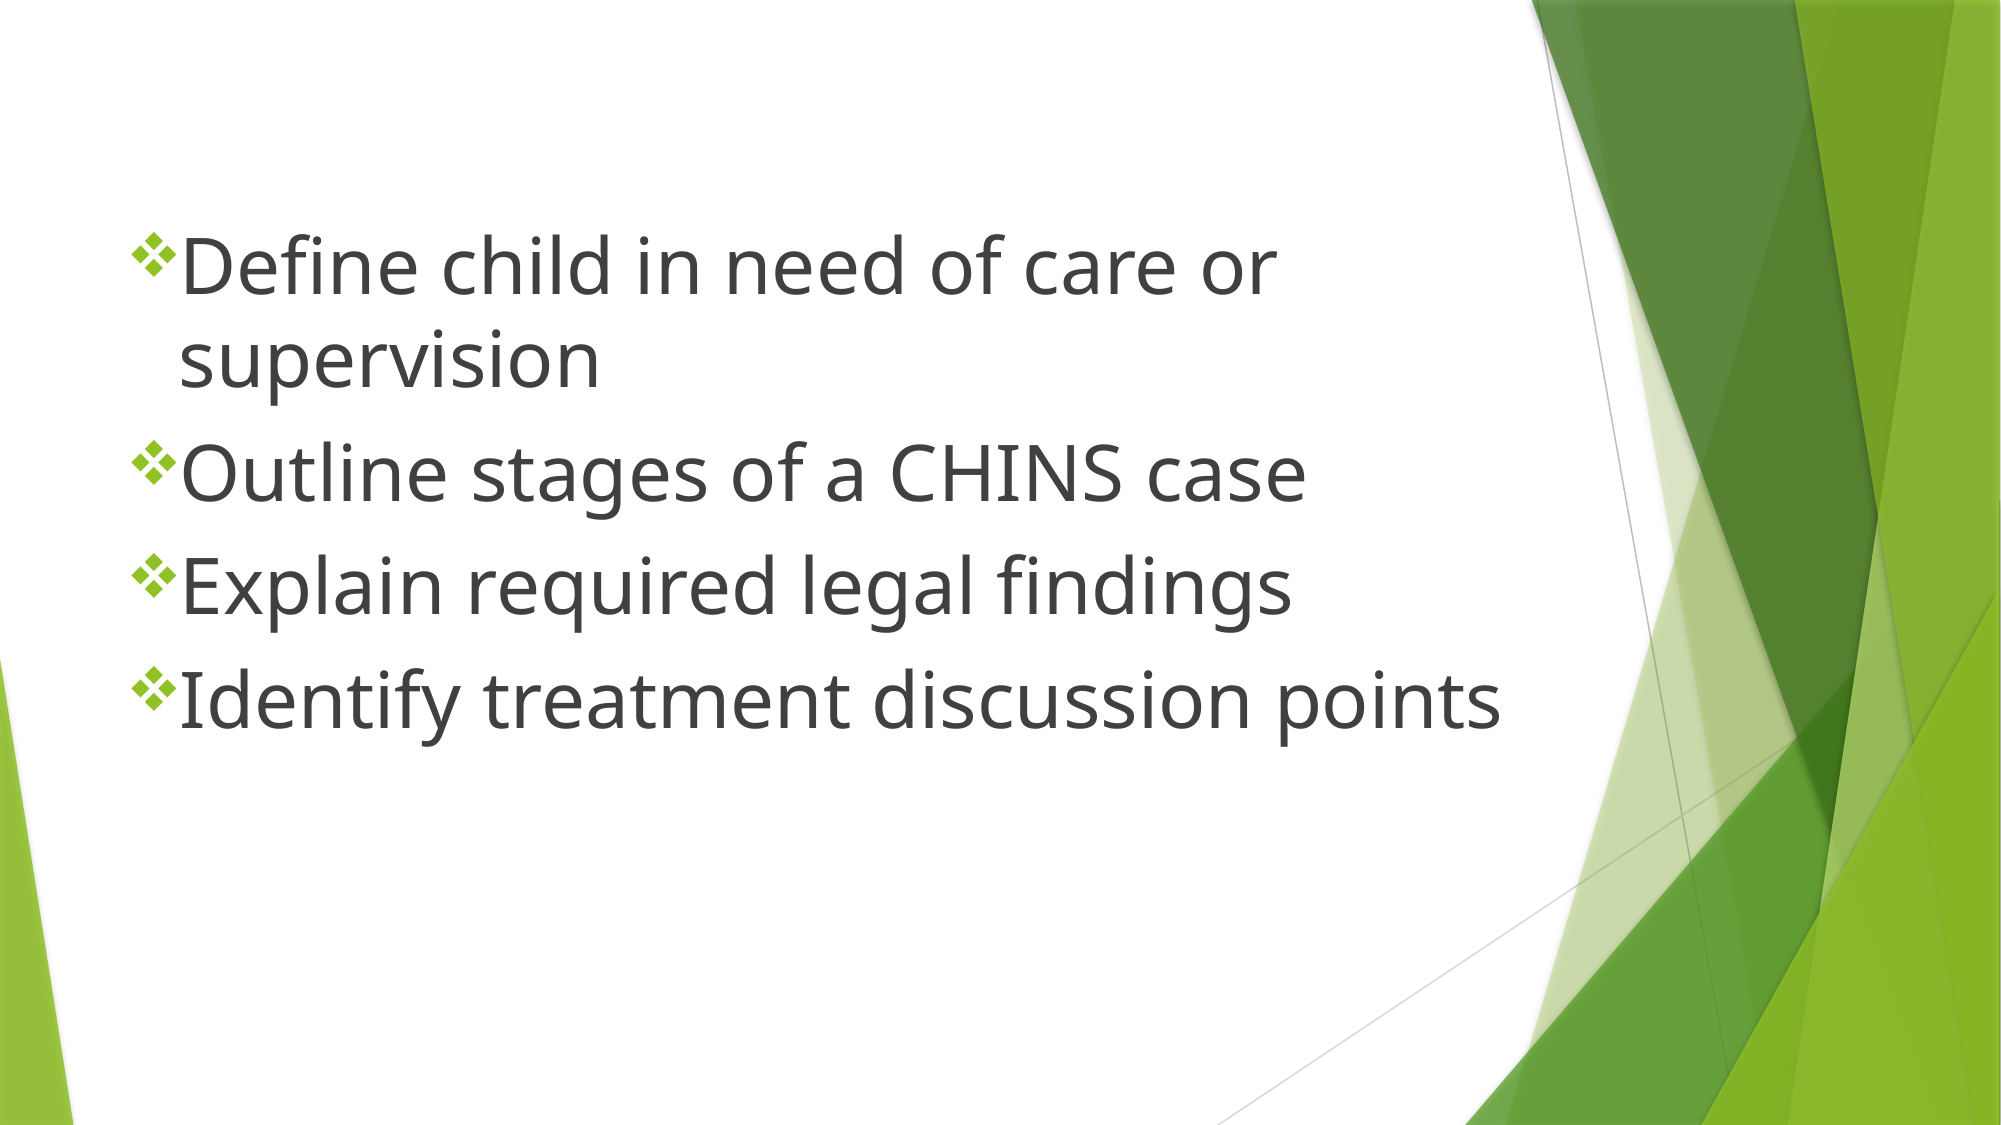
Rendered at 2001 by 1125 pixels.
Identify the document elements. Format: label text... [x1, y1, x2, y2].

list Define child in need of care or supervision Outline stages of a CHINS case Explain required legal findings Identify treatment discussion points [111, 208, 1522, 845]
